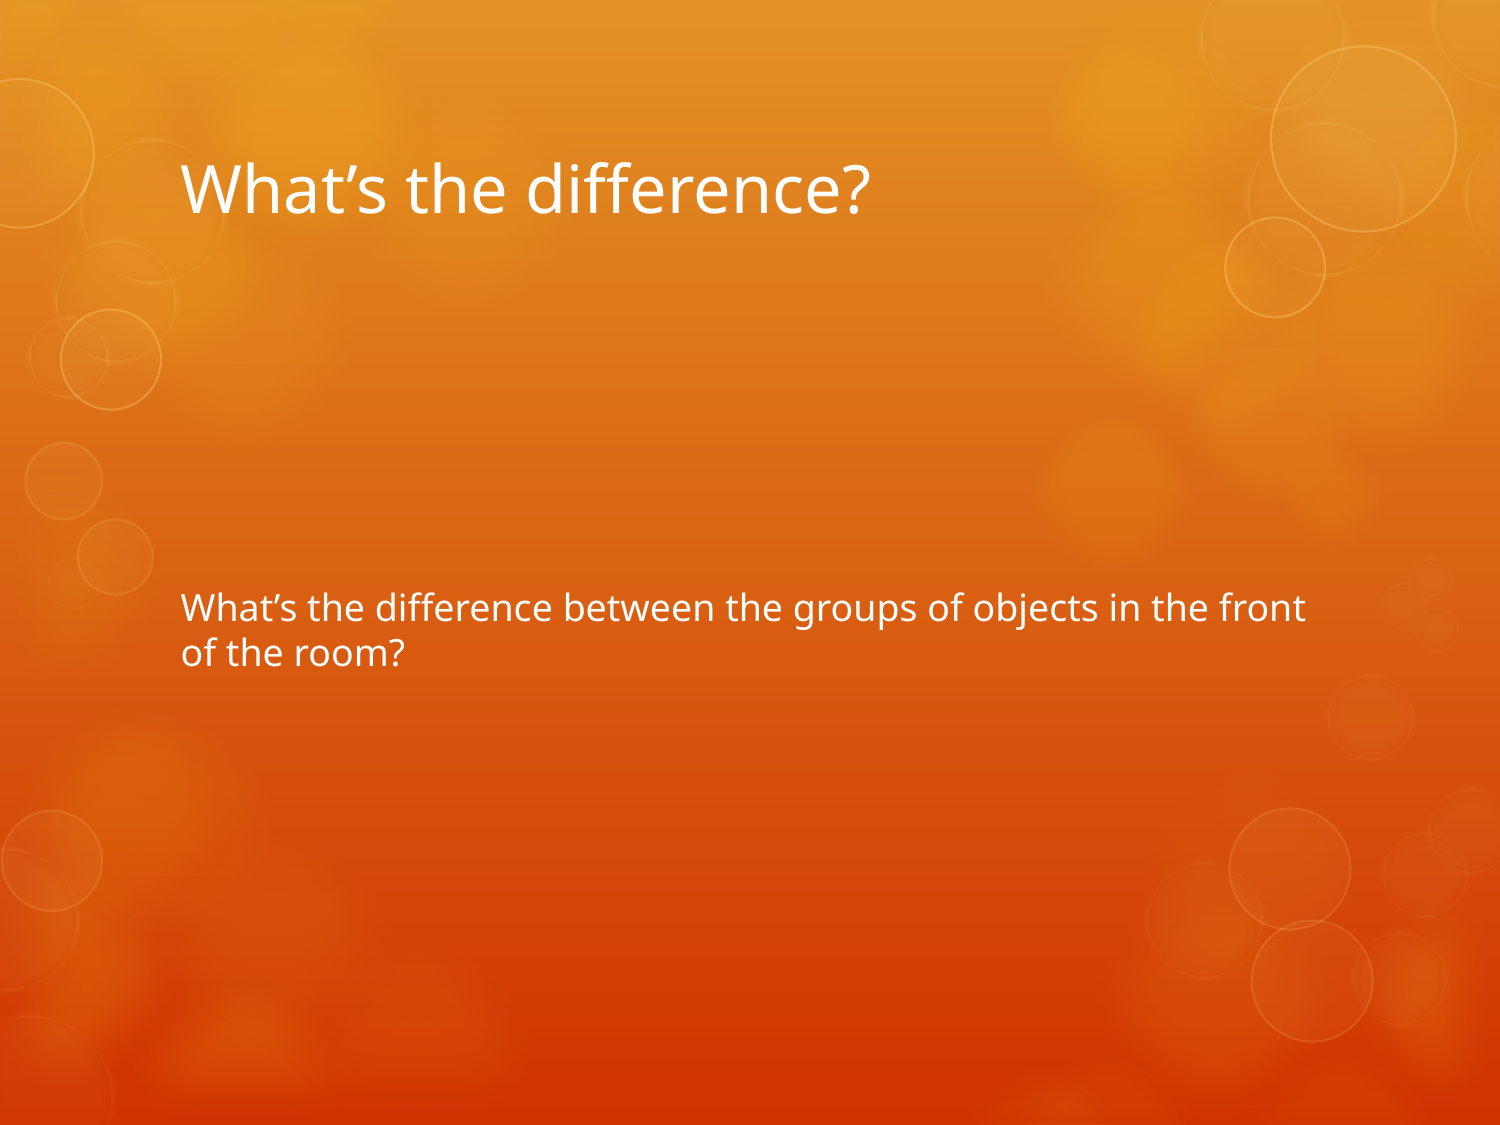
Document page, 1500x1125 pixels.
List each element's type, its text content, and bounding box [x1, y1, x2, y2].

list What’s the difference between the groups of objects in the front of the room? [165, 296, 1335, 962]
title What’s the difference? [165, 110, 1335, 263]
